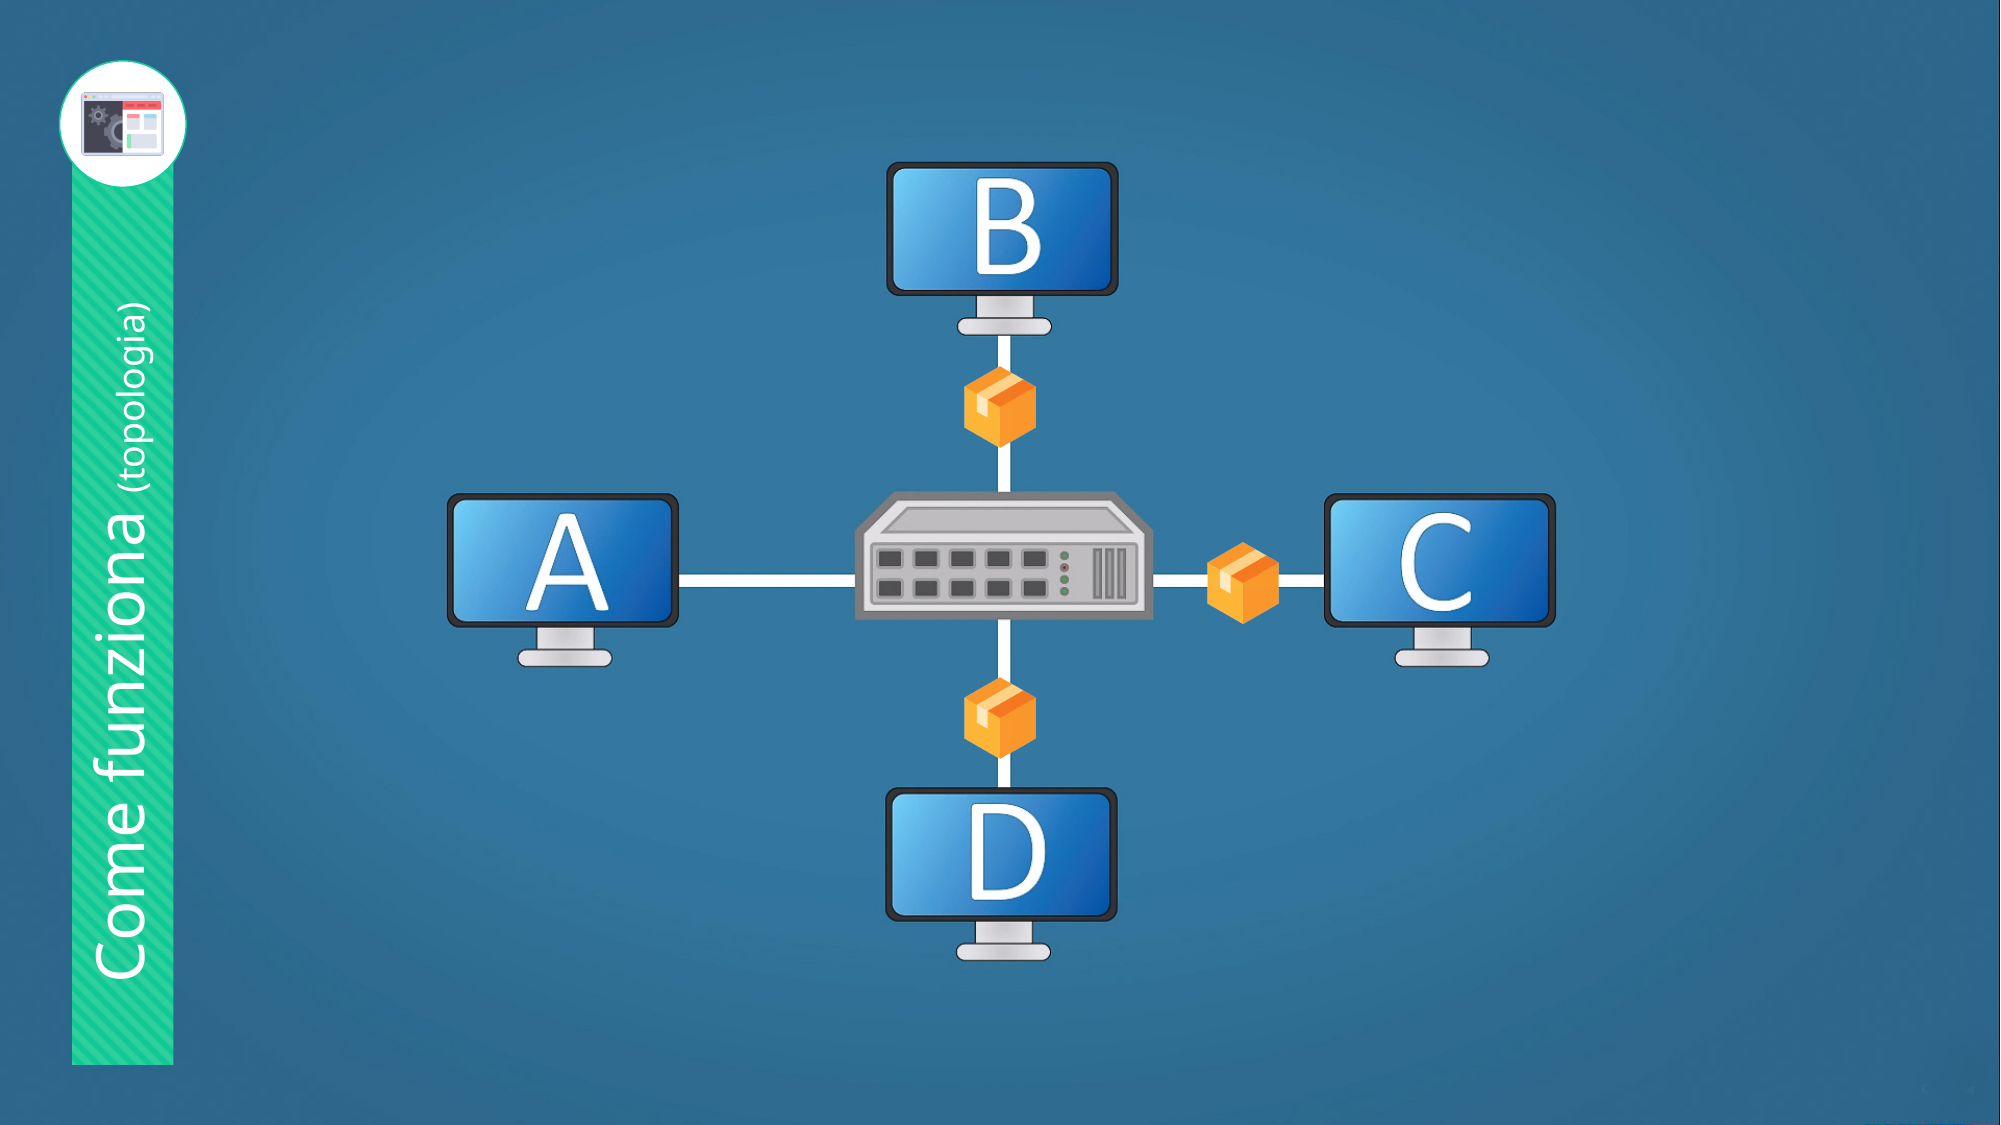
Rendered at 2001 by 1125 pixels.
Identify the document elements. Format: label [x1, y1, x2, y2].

text_box [59, 60, 187, 1065]
picture [0, 0, 2000, 1125]
